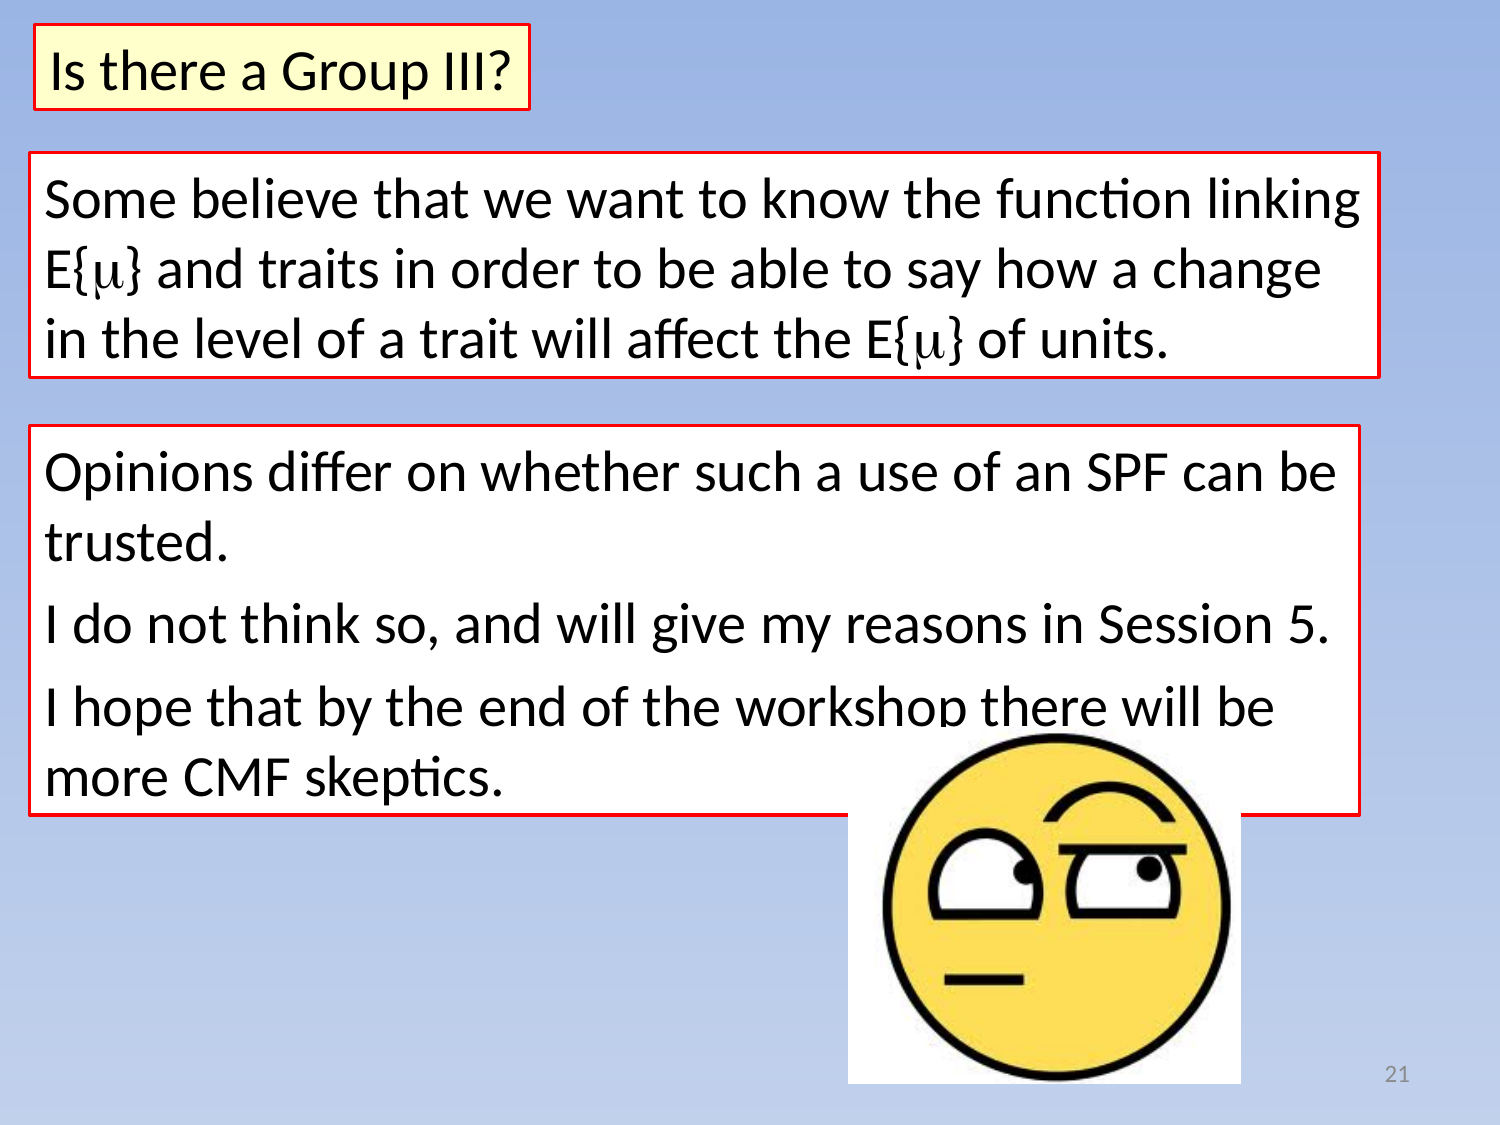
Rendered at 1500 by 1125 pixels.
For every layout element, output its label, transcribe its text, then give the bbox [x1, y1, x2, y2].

slide_number 21 [1074, 1042, 1425, 1103]
picture [848, 727, 1241, 1084]
text_box Some believe that we want to know the function linking E{m} and traits in order to be able to say how a change in the level of a trait will affect the E{m} of units. [29, 152, 1379, 378]
text_box Opinions differ on whether such a use of an SPF can be trusted. I do not think so, and will give my reasons in Session 5. I hope that by the end of the workshop there will be more CMF skeptics. [29, 425, 1360, 815]
text_box Is there a Group III? [34, 24, 530, 110]
